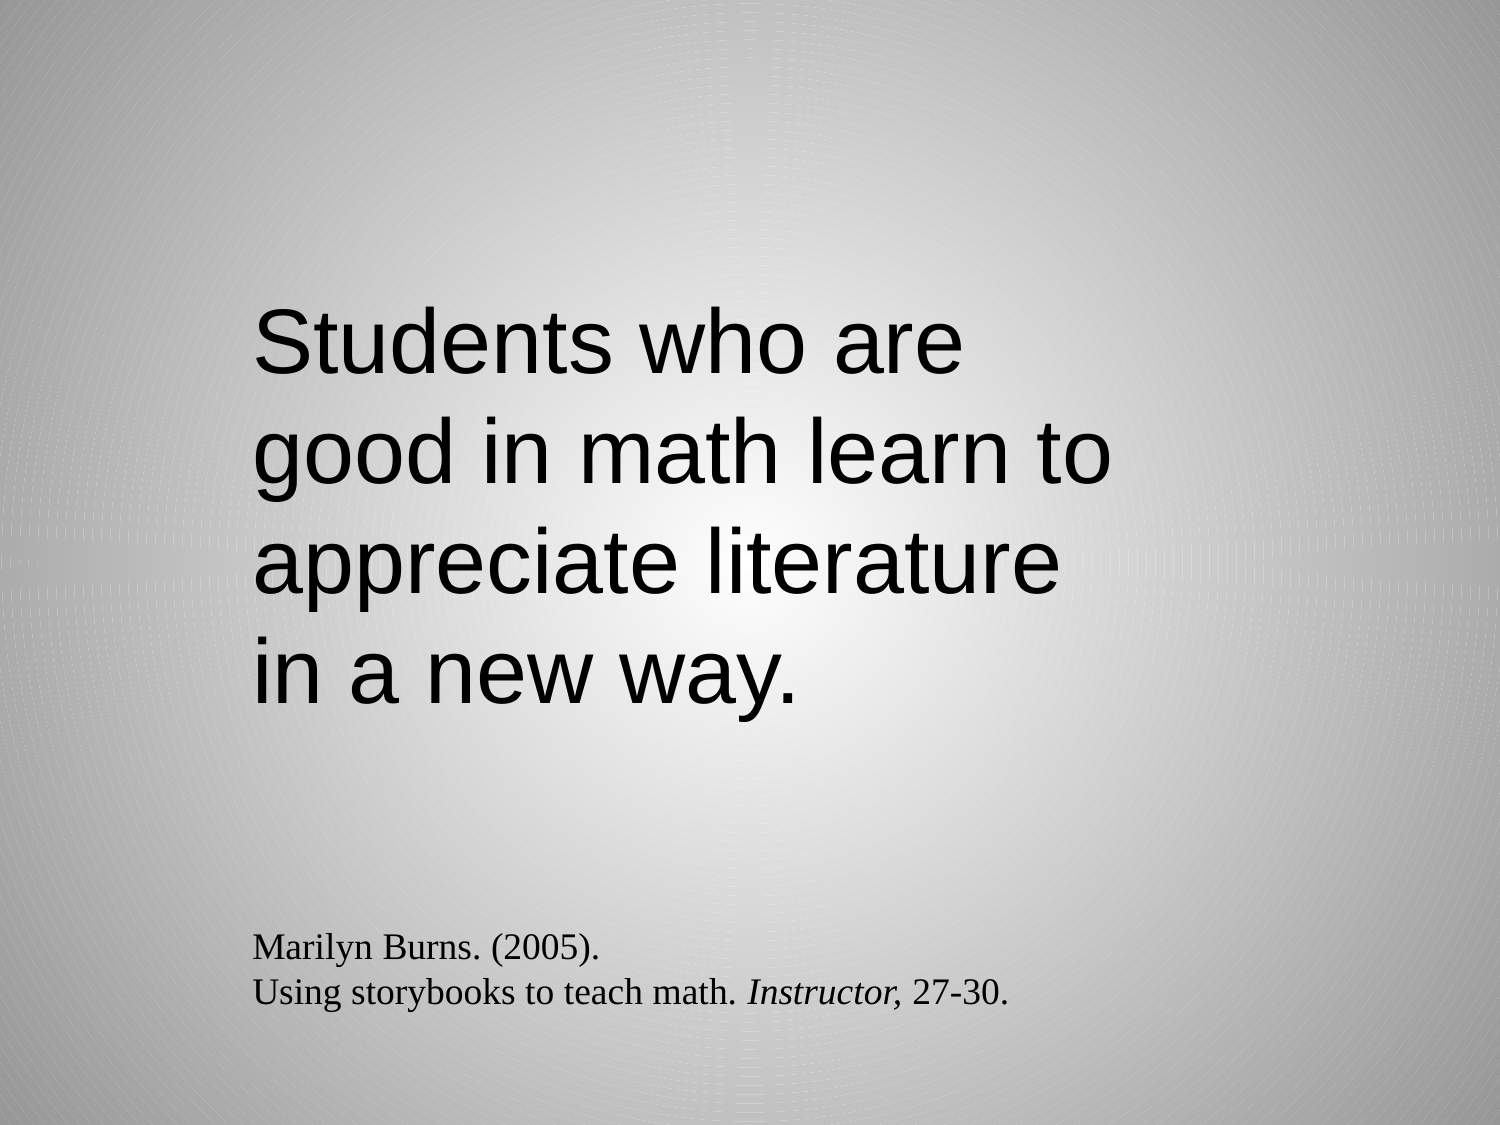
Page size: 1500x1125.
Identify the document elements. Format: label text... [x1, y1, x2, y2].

text_box Students who are good in math learn to appreciate literature in a new way. Marilyn Burns. (2005). Using storybooks to teach math. Instructor, 27-30. [237, 275, 1250, 1020]
